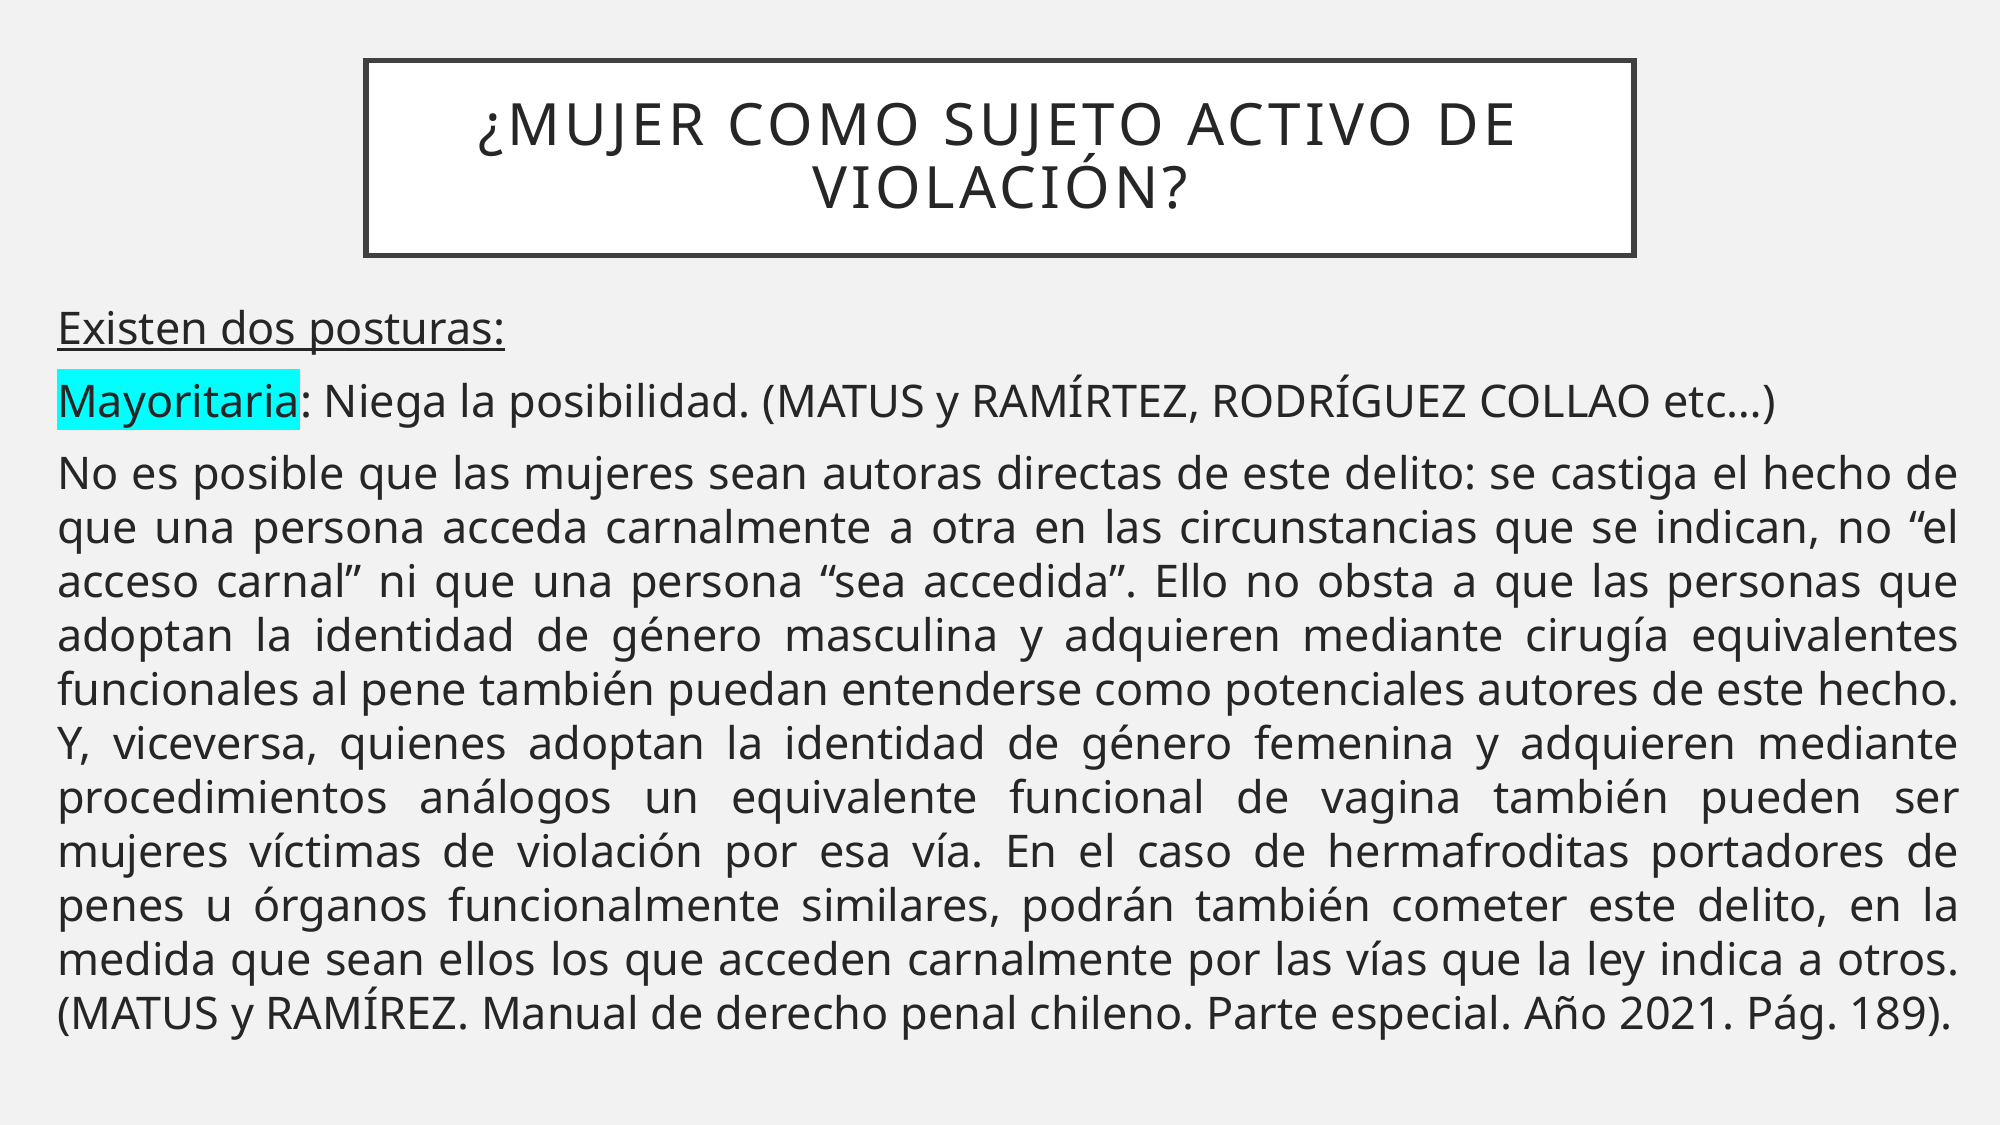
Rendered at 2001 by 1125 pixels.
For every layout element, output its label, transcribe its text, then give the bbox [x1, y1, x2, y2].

list Existen dos posturas: Mayoritaria: Niega la posibilidad. (MATUS y RAMÍRTEZ, RODRÍGUEZ COLLAO etc…) No es posible que las mujeres sean autoras directas de este delito: se castiga el hecho de que una persona acceda carnalmente a otra en las circunstancias que se indican, no “el acceso carnal” ni que una persona “sea accedida”. Ello no obsta a que las personas que adoptan la identidad de género masculina y adquieren mediante cirugía equivalentes funcionales al pene también puedan entenderse como potenciales autores de este hecho. Y, viceversa, quienes adoptan la identidad de género femenina y adquieren mediante procedimientos análogos un equivalente funcional de vagina también pueden ser mujeres víctimas de violación por esa vía. En el caso de hermafroditas portadores de penes u órganos funcionalmente similares, podrán también cometer este delito, en la medida que sean ellos los que acceden carnalmente por las vías que la ley indica a otros. (MATUS y RAMÍREZ. Manual de derecho penal chileno. Parte especial. Año 2021. Pág. 189). [42, 292, 1977, 1065]
title ¿MUJER COMO SUJETO ACTIVO DE VIOLACIÓN? [363, 58, 1637, 258]
